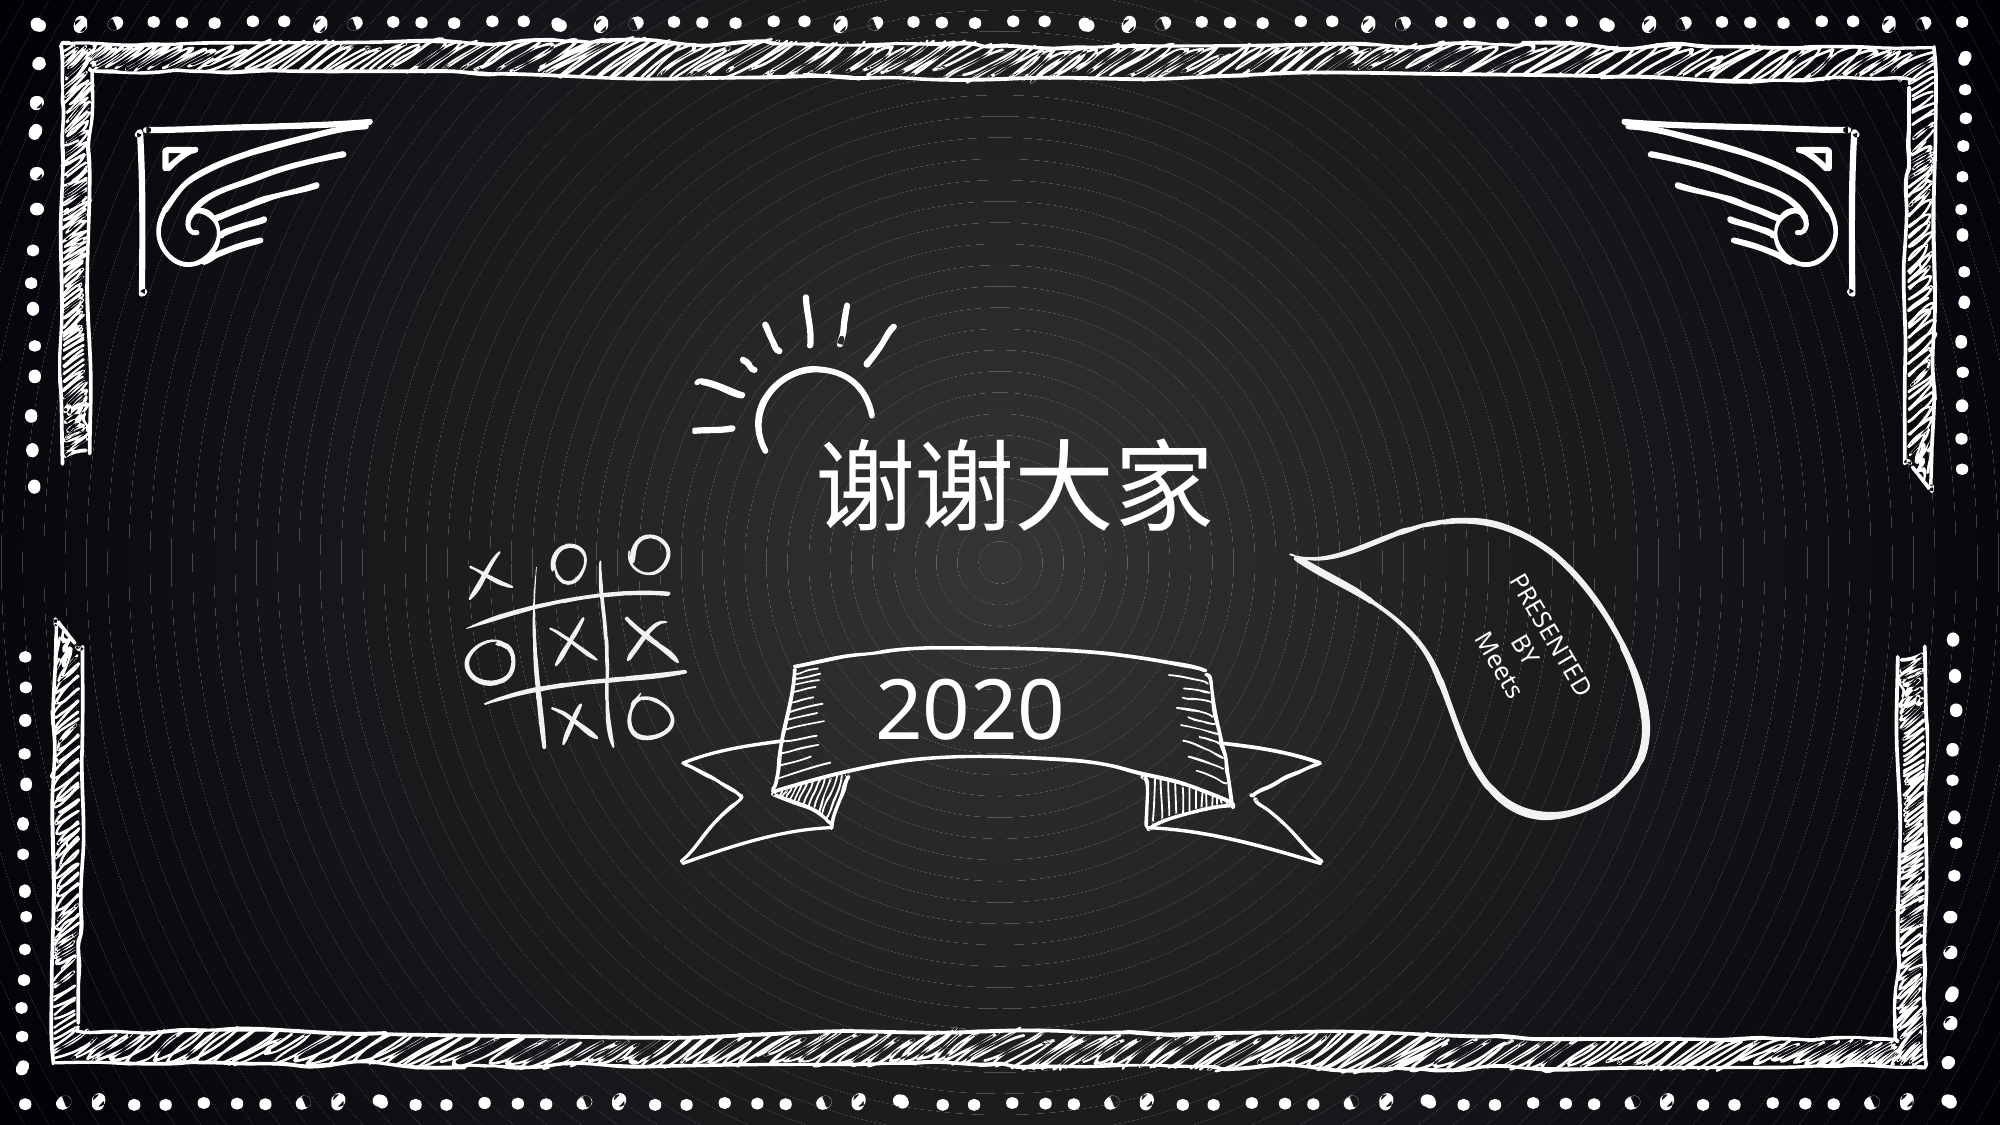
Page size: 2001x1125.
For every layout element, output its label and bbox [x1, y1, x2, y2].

picture [692, 293, 898, 455]
picture [463, 526, 1689, 865]
picture [1620, 118, 1861, 298]
picture [133, 118, 374, 298]
text_box [15, 15, 1973, 1111]
